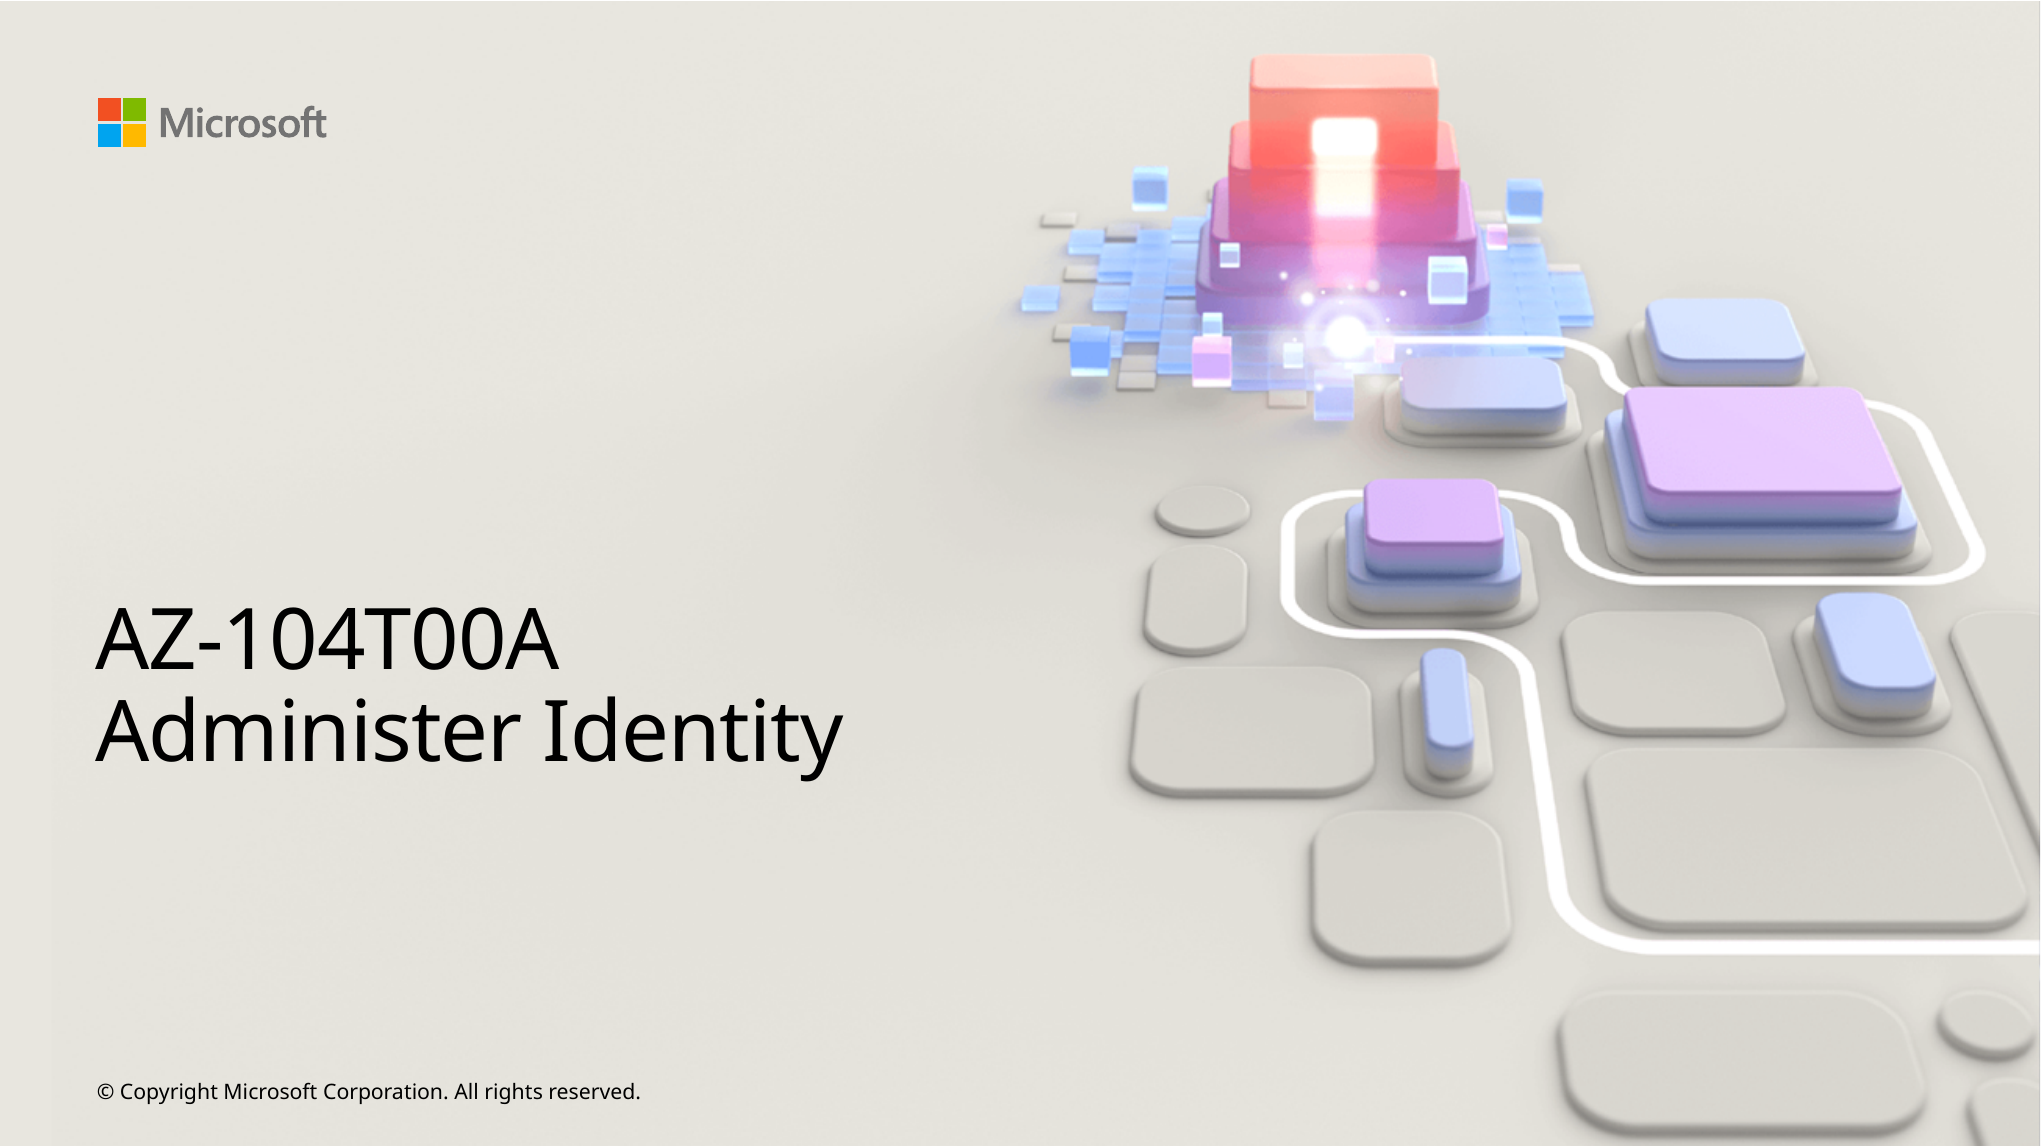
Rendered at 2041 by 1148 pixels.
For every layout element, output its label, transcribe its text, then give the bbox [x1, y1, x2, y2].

title AZ-104T00A Administer Identity [95, 594, 1047, 780]
